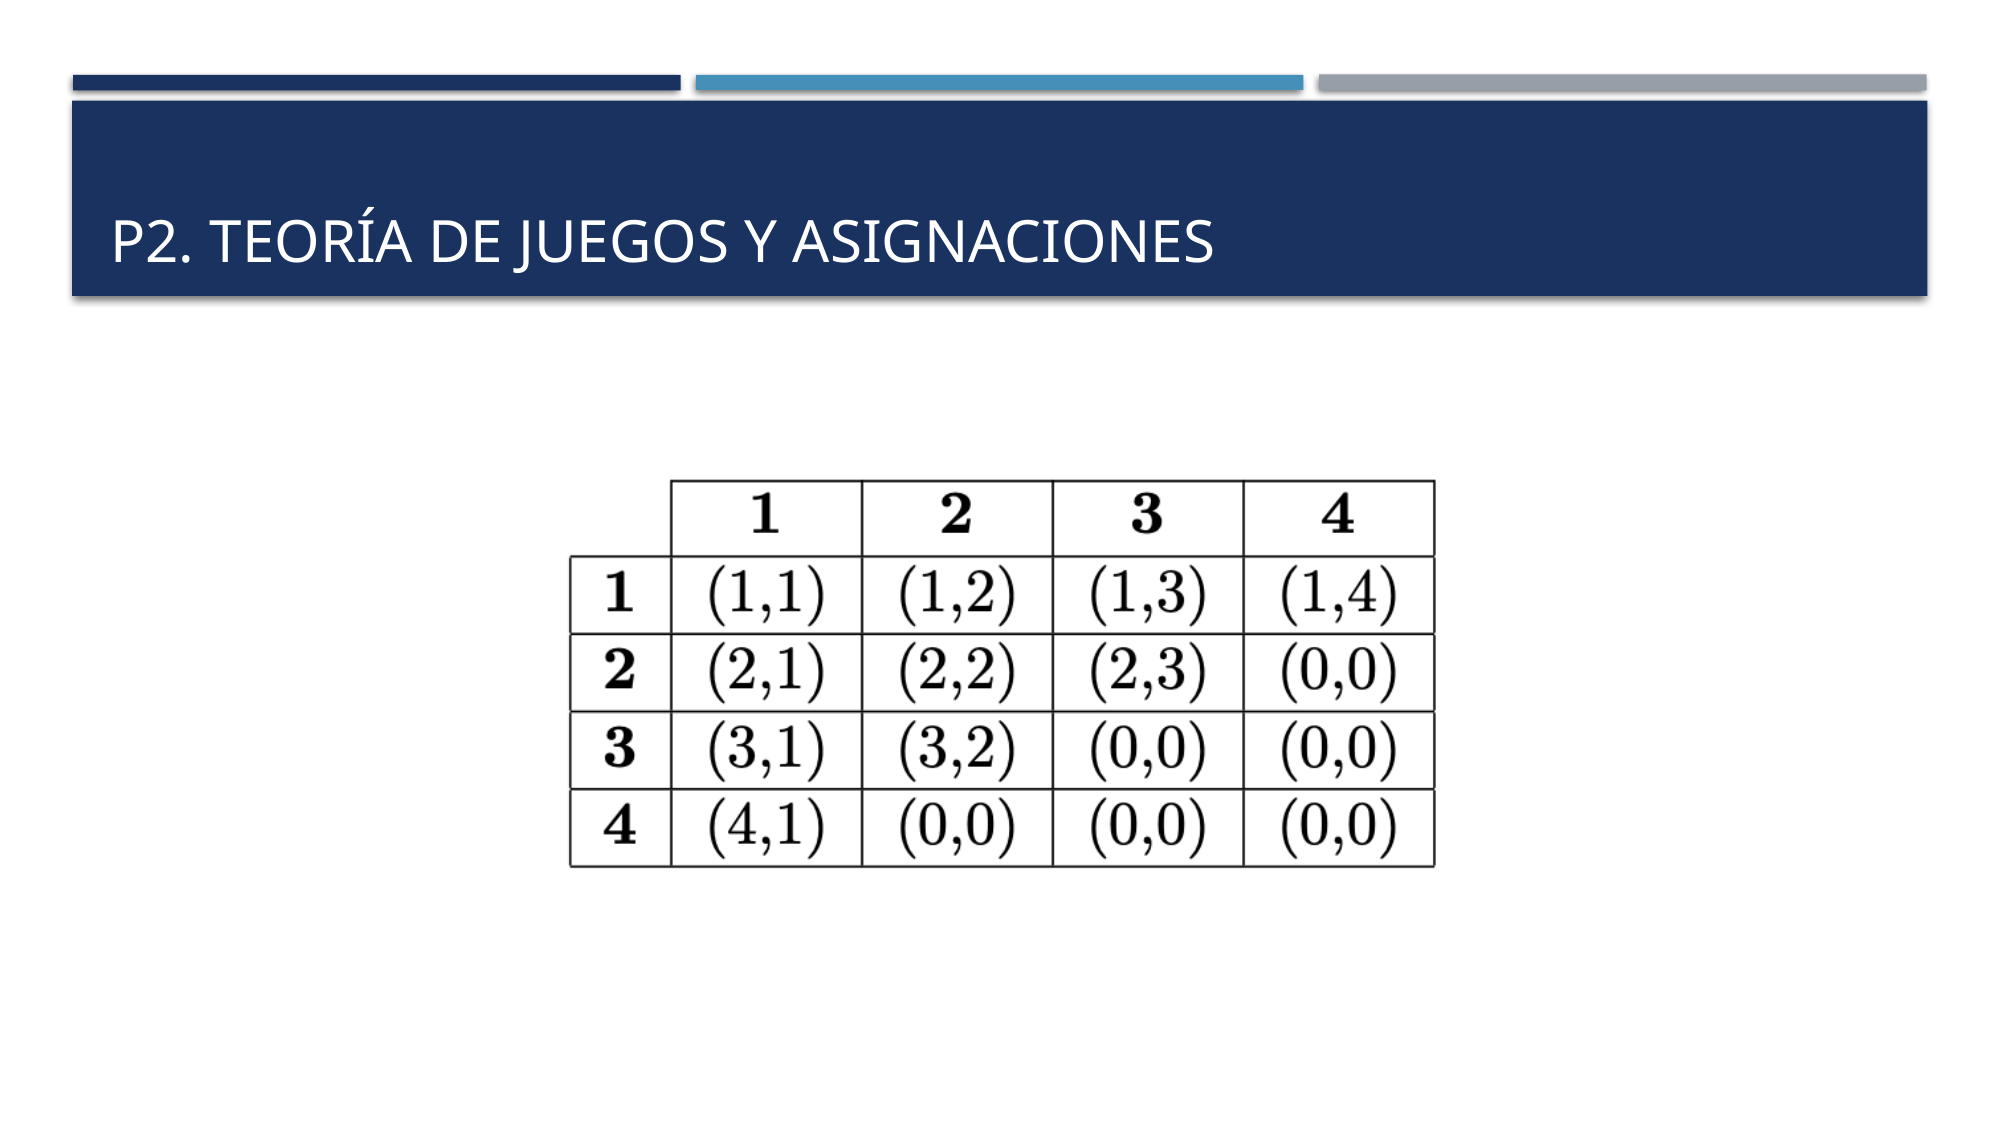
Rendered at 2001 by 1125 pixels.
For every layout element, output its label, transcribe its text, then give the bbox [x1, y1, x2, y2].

picture [526, 444, 1474, 910]
title P2. Teoría de juegos y asignaciones [95, 115, 1905, 282]
